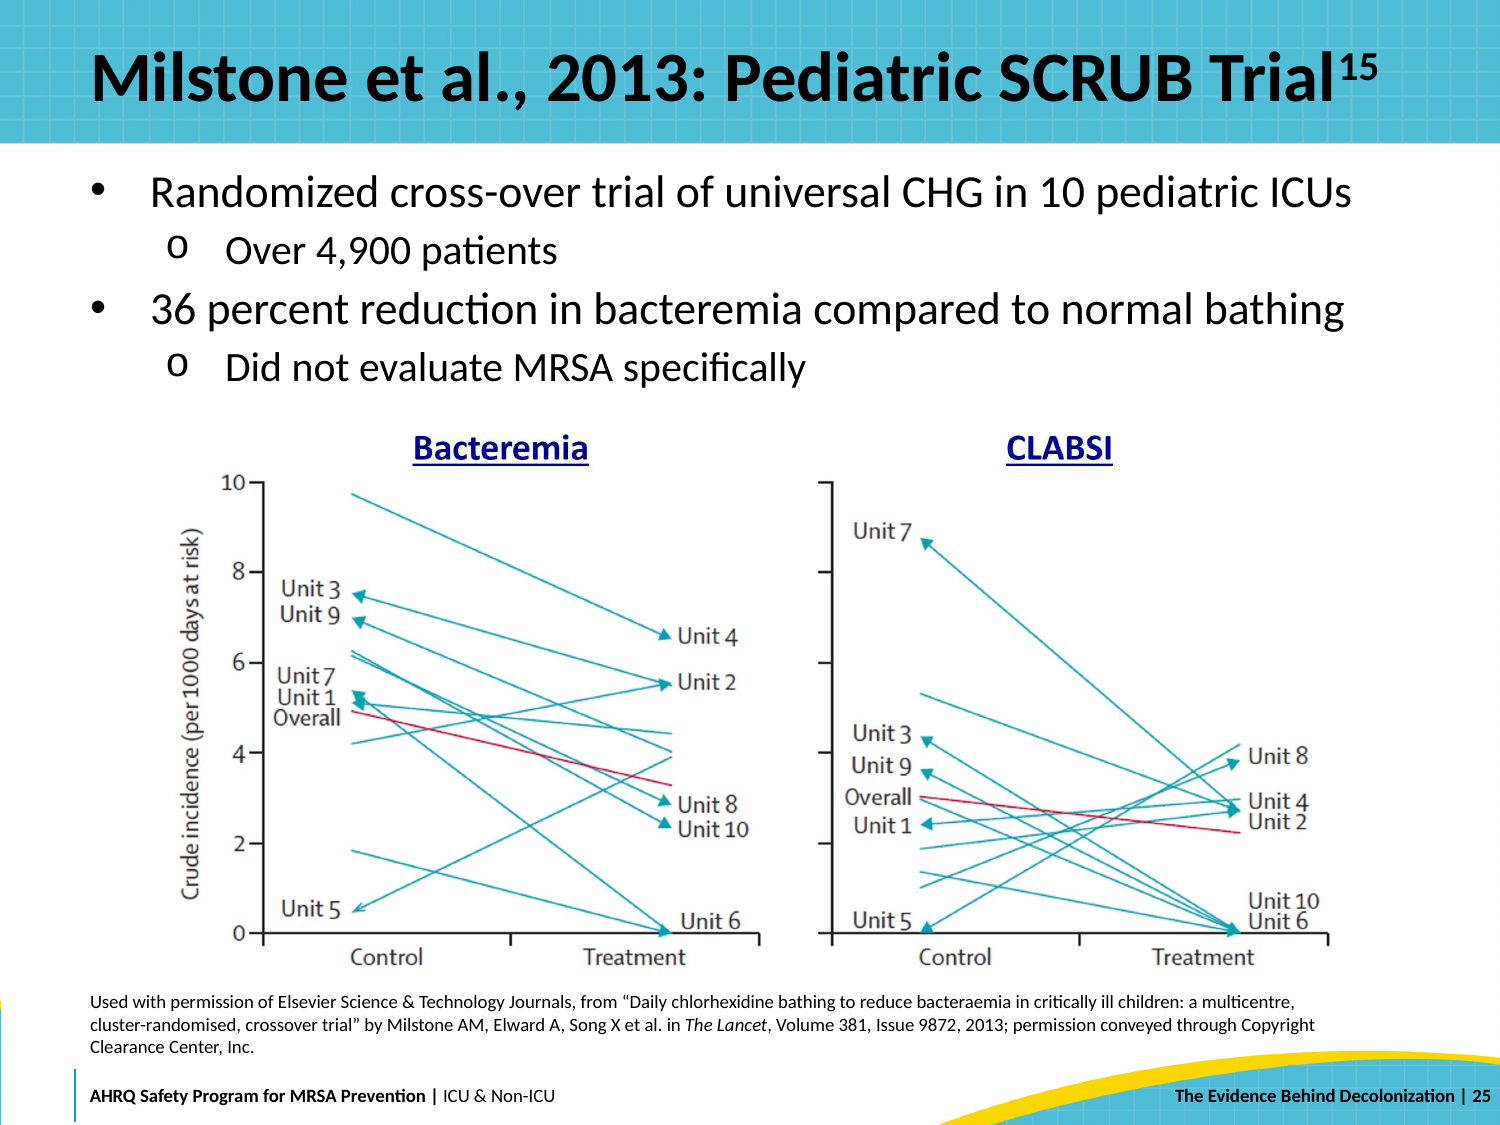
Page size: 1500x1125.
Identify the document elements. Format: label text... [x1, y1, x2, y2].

slide_number | 25 [1455, 1065, 1500, 1125]
list Used with permission of Elsevier Science & Technology Journals, from “Daily chlorhexidine bathing to reduce bacteraemia in critically ill children: a multicentre, cluster-randomised, crossover trial” by Milstone AM, Elward A, Song X et al. in The Lancet, Volume 381, Issue 9872, 2013; permission conveyed through Copyright Clearance Center, Inc. [75, 982, 1335, 1125]
title Milstone et al., 2013: Pediatric SCRUB Trial15 [75, 0, 1425, 150]
list Randomized cross-over trial of universal CHG in 10 pediatric ICUs Over 4,900 patients 36 percent reduction in bacteremia compared to normal bathing Did not evaluate MRSA specifically [75, 154, 1425, 416]
picture [0, 0, 1500, 1125]
